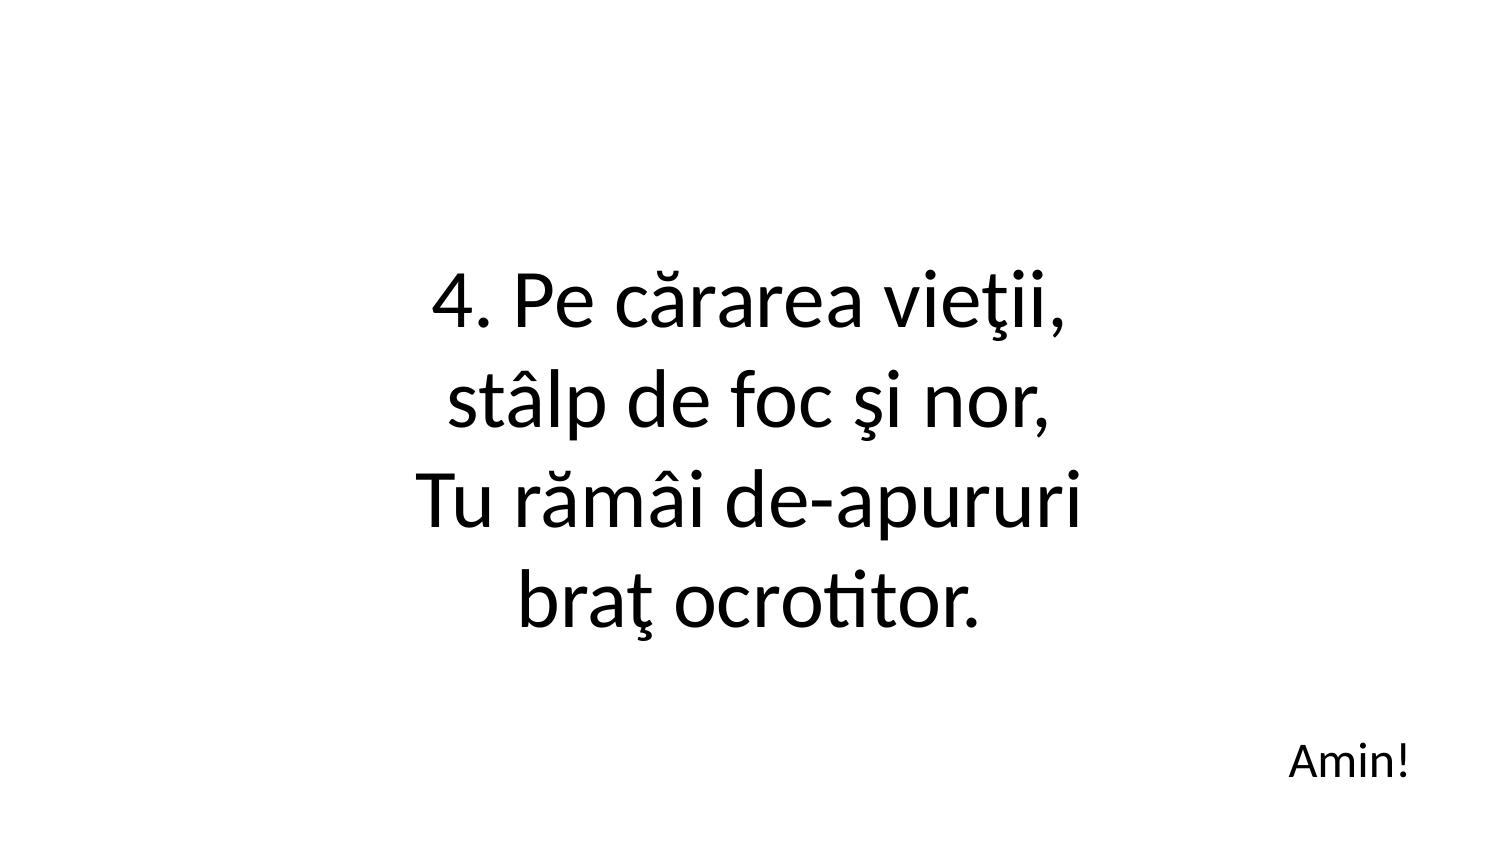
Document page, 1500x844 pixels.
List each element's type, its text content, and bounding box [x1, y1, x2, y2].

text_box Amin! [1273, 674, 1427, 795]
text_box 4. Pe cărarea vieţii, stâlp de foc şi nor, Tu rămâi de-apururi braţ ocrotitor. [400, 192, 1100, 652]
